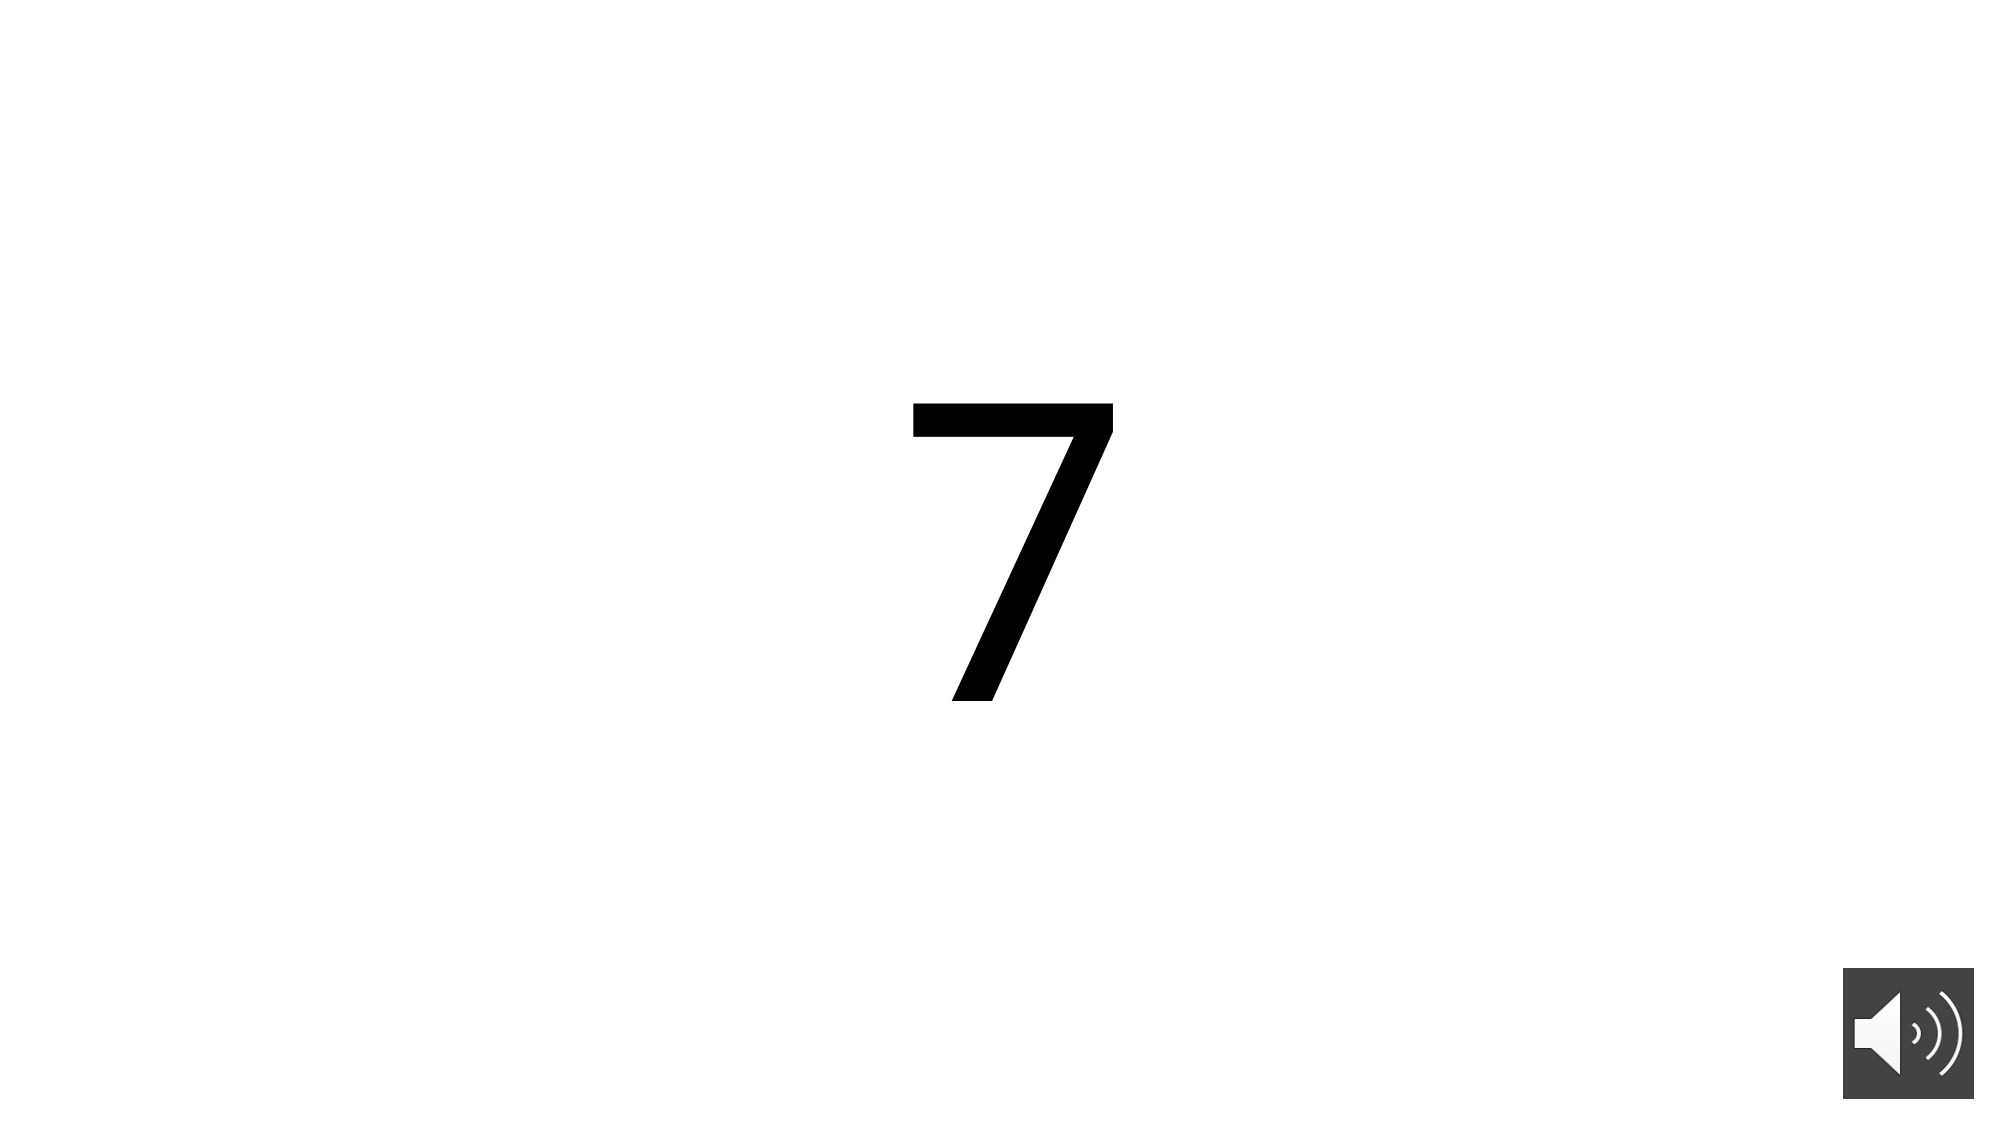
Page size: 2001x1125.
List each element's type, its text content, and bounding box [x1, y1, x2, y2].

title 7 [813, 325, 1216, 800]
picture [1841, 966, 1976, 1101]
